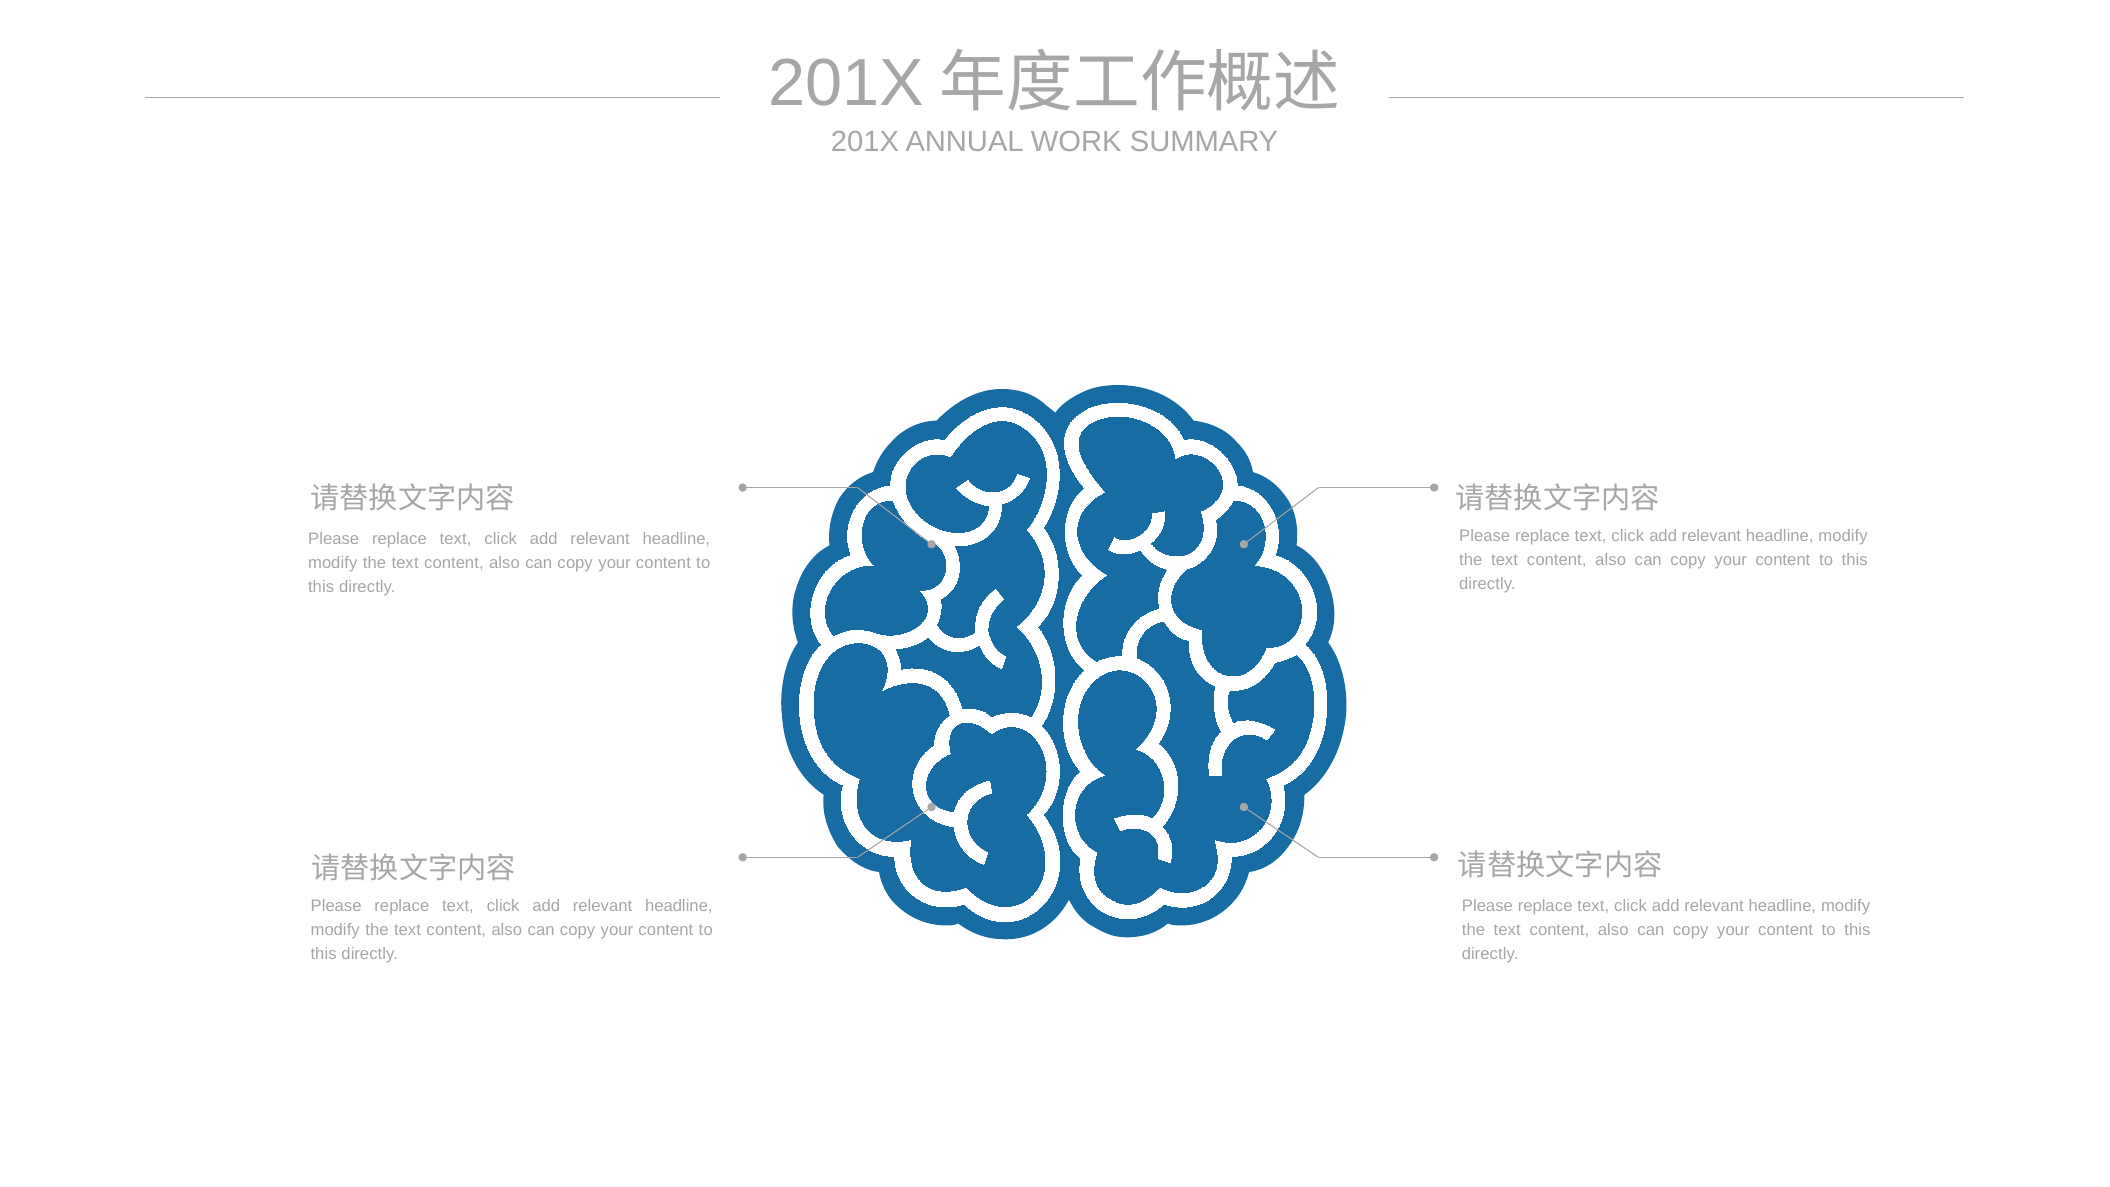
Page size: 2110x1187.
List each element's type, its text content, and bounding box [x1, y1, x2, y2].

text_box 201X年度工作概述 [730, 38, 1379, 96]
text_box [1243, 487, 1435, 545]
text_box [290, 463, 729, 623]
text_box 201X年度工作概述 [730, 98, 1379, 119]
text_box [1440, 830, 1889, 989]
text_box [742, 806, 932, 858]
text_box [780, 385, 1348, 958]
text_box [1243, 806, 1435, 858]
text_box 201X ANNUAL WORK SUMMARY [824, 122, 1285, 158]
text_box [742, 487, 932, 545]
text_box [1438, 463, 1886, 623]
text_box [293, 834, 731, 995]
